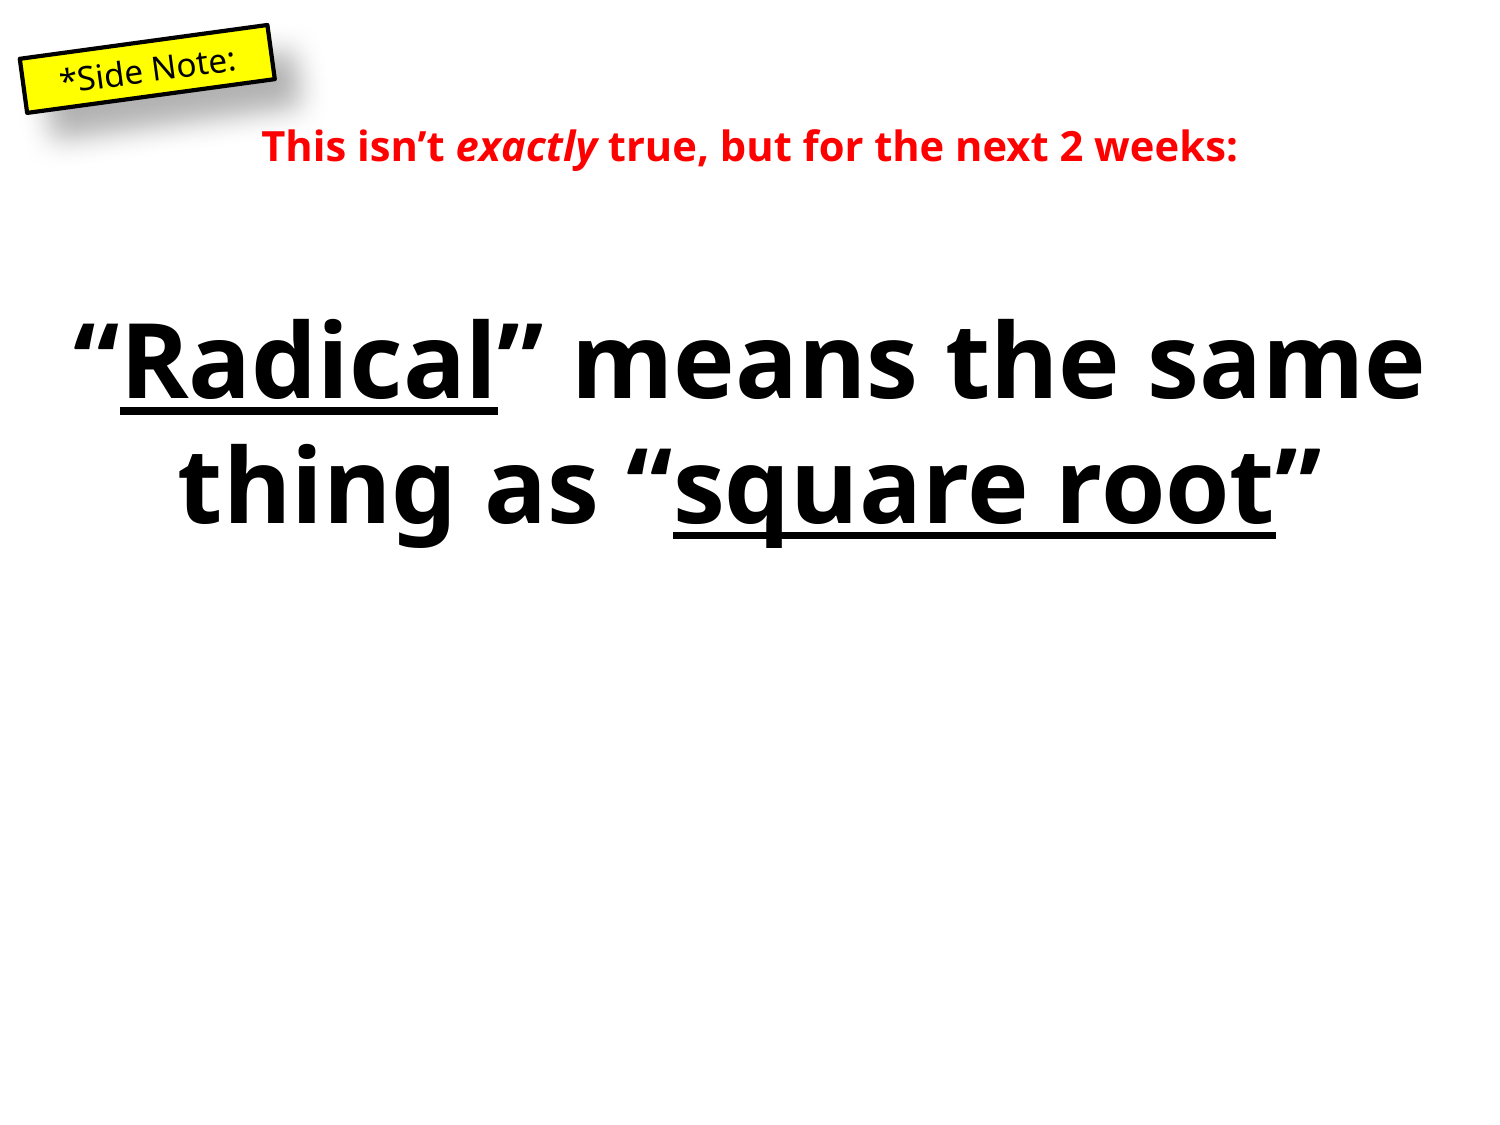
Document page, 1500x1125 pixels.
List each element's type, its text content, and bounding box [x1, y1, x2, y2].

text_box This isn’t exactly true, but for the next 2 weeks: “Radical” means the same thing as “square root” [37, 112, 1463, 553]
text_box *Side Note: [19, 24, 275, 113]
